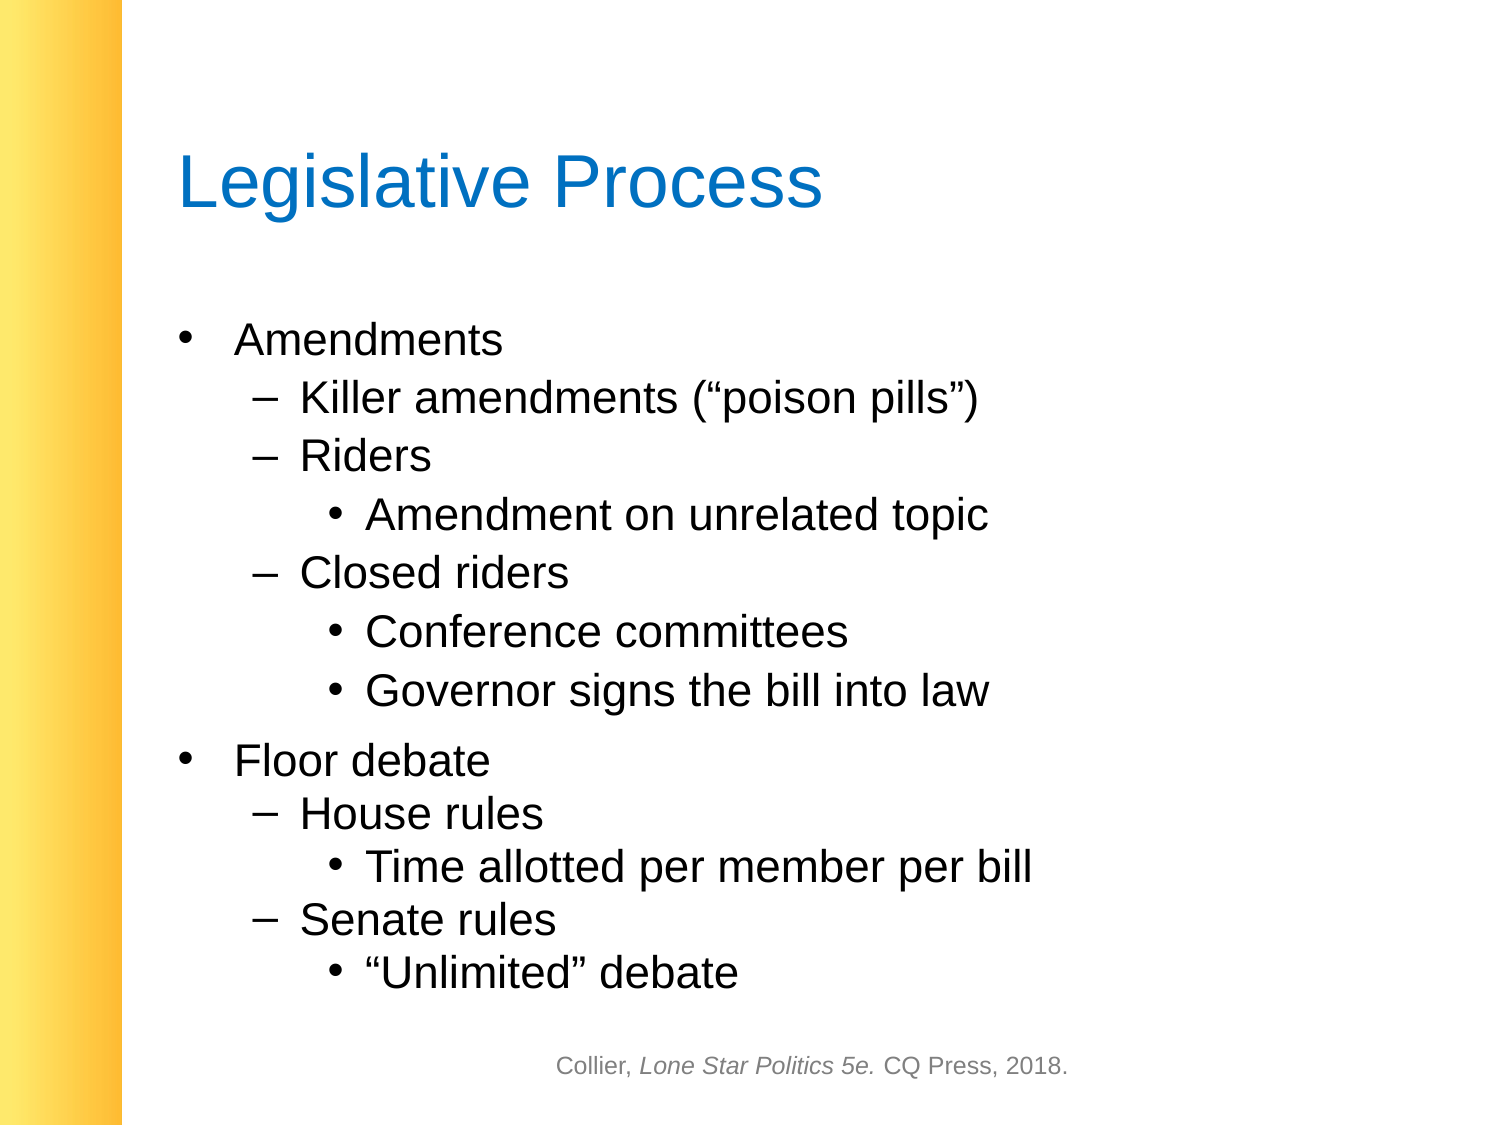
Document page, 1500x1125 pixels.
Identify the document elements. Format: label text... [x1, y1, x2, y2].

text_box Collier, Lone Star Politics 5e. CQ Press, 2018. [525, 1042, 1100, 1087]
list Amendments Killer amendments (“poison pills”) Riders Amendment on unrelated topic Closed riders Conference committees Governor signs the bill into law Floor debate House rules Time allotted per member per bill Senate rules “Unlimited” debate [162, 312, 1383, 1065]
title Legislative Process [162, 124, 1476, 313]
picture [0, 0, 1500, 1125]
